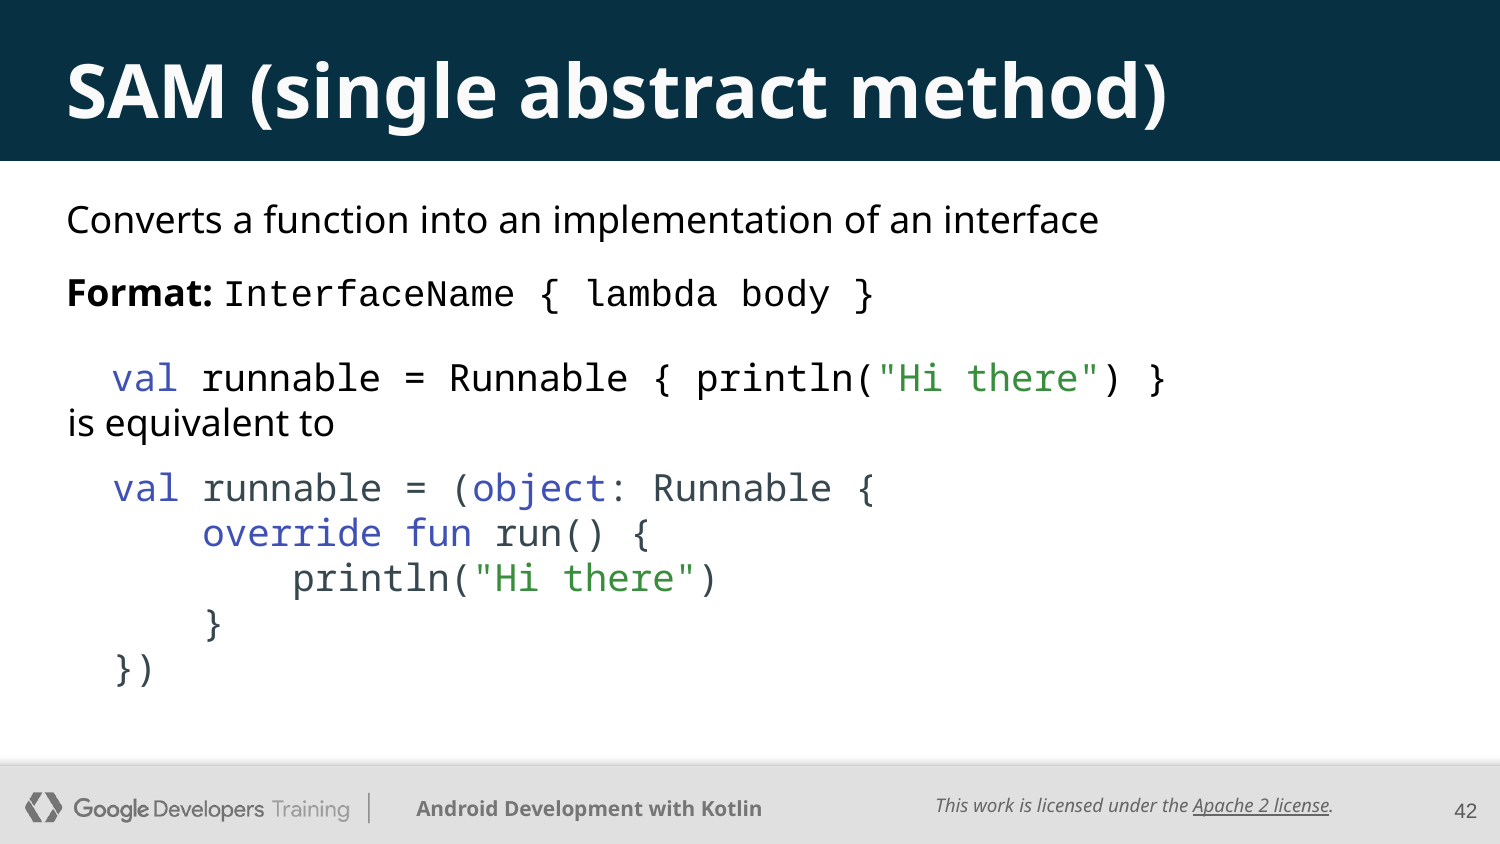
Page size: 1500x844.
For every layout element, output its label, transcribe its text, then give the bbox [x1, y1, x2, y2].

title SAM (single abstract method) [51, 28, 1449, 122]
slide_number ‹#› [1402, 777, 1493, 842]
list Converts a function into an implementation of an interface Format: InterfaceName { lambda body } val runnable = Runnable { println("Hi there") } [51, 174, 1449, 401]
text_box is equivalent to val runnable = (object: Runnable { override fun run() { println("Hi there") } }) [52, 376, 1449, 731]
picture [0, 161, 1500, 844]
